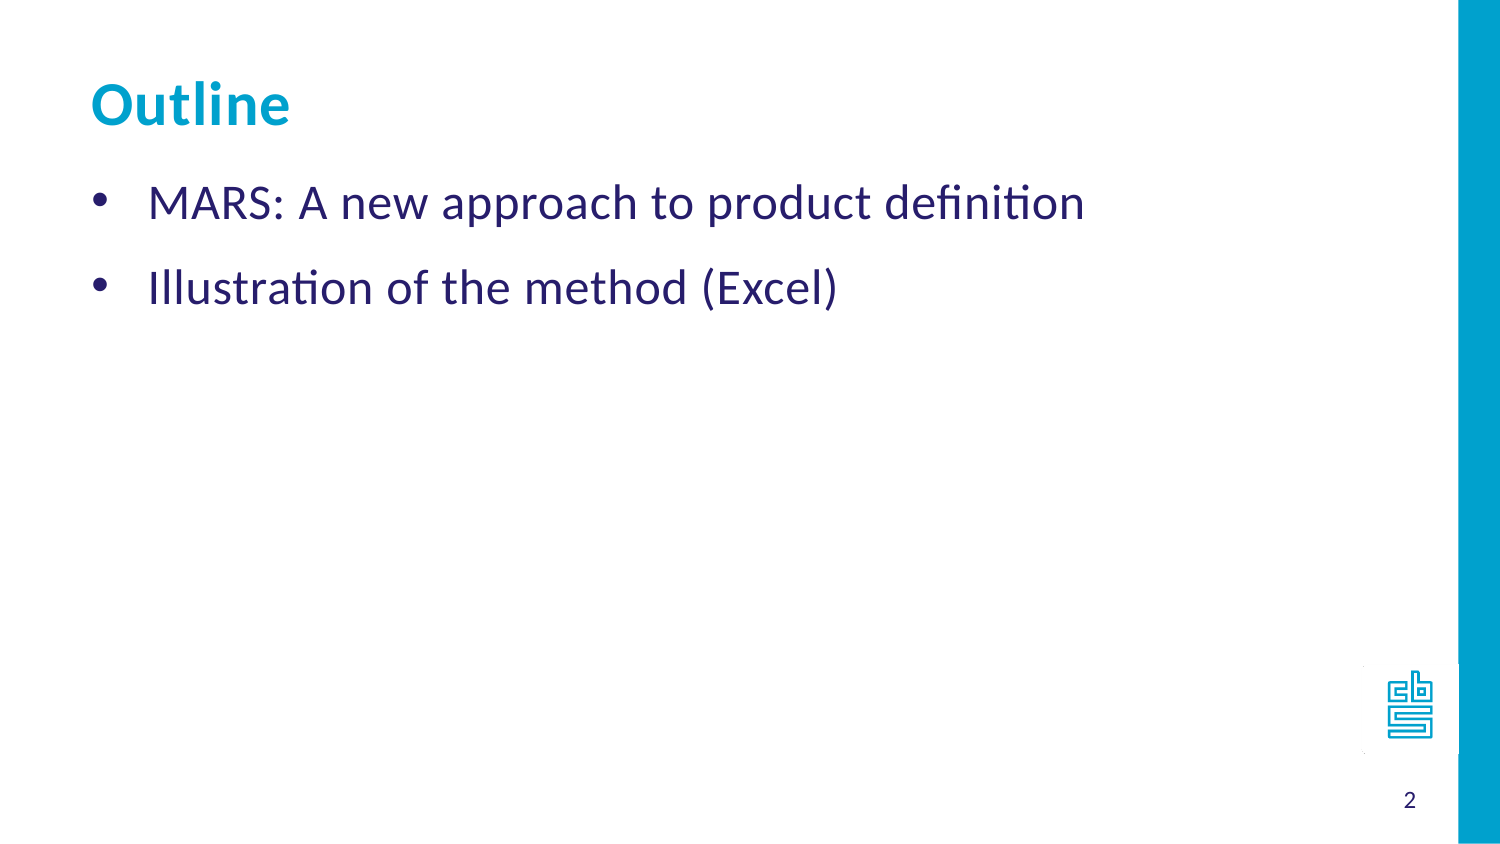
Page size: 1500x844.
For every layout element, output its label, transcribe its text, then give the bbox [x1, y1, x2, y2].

list MARS: A new approach to product definition Illustration of the method (Excel) [76, 161, 1329, 788]
slide_number 2 [1361, 772, 1459, 826]
list Outline [76, 55, 1329, 139]
picture [1361, 664, 1458, 754]
